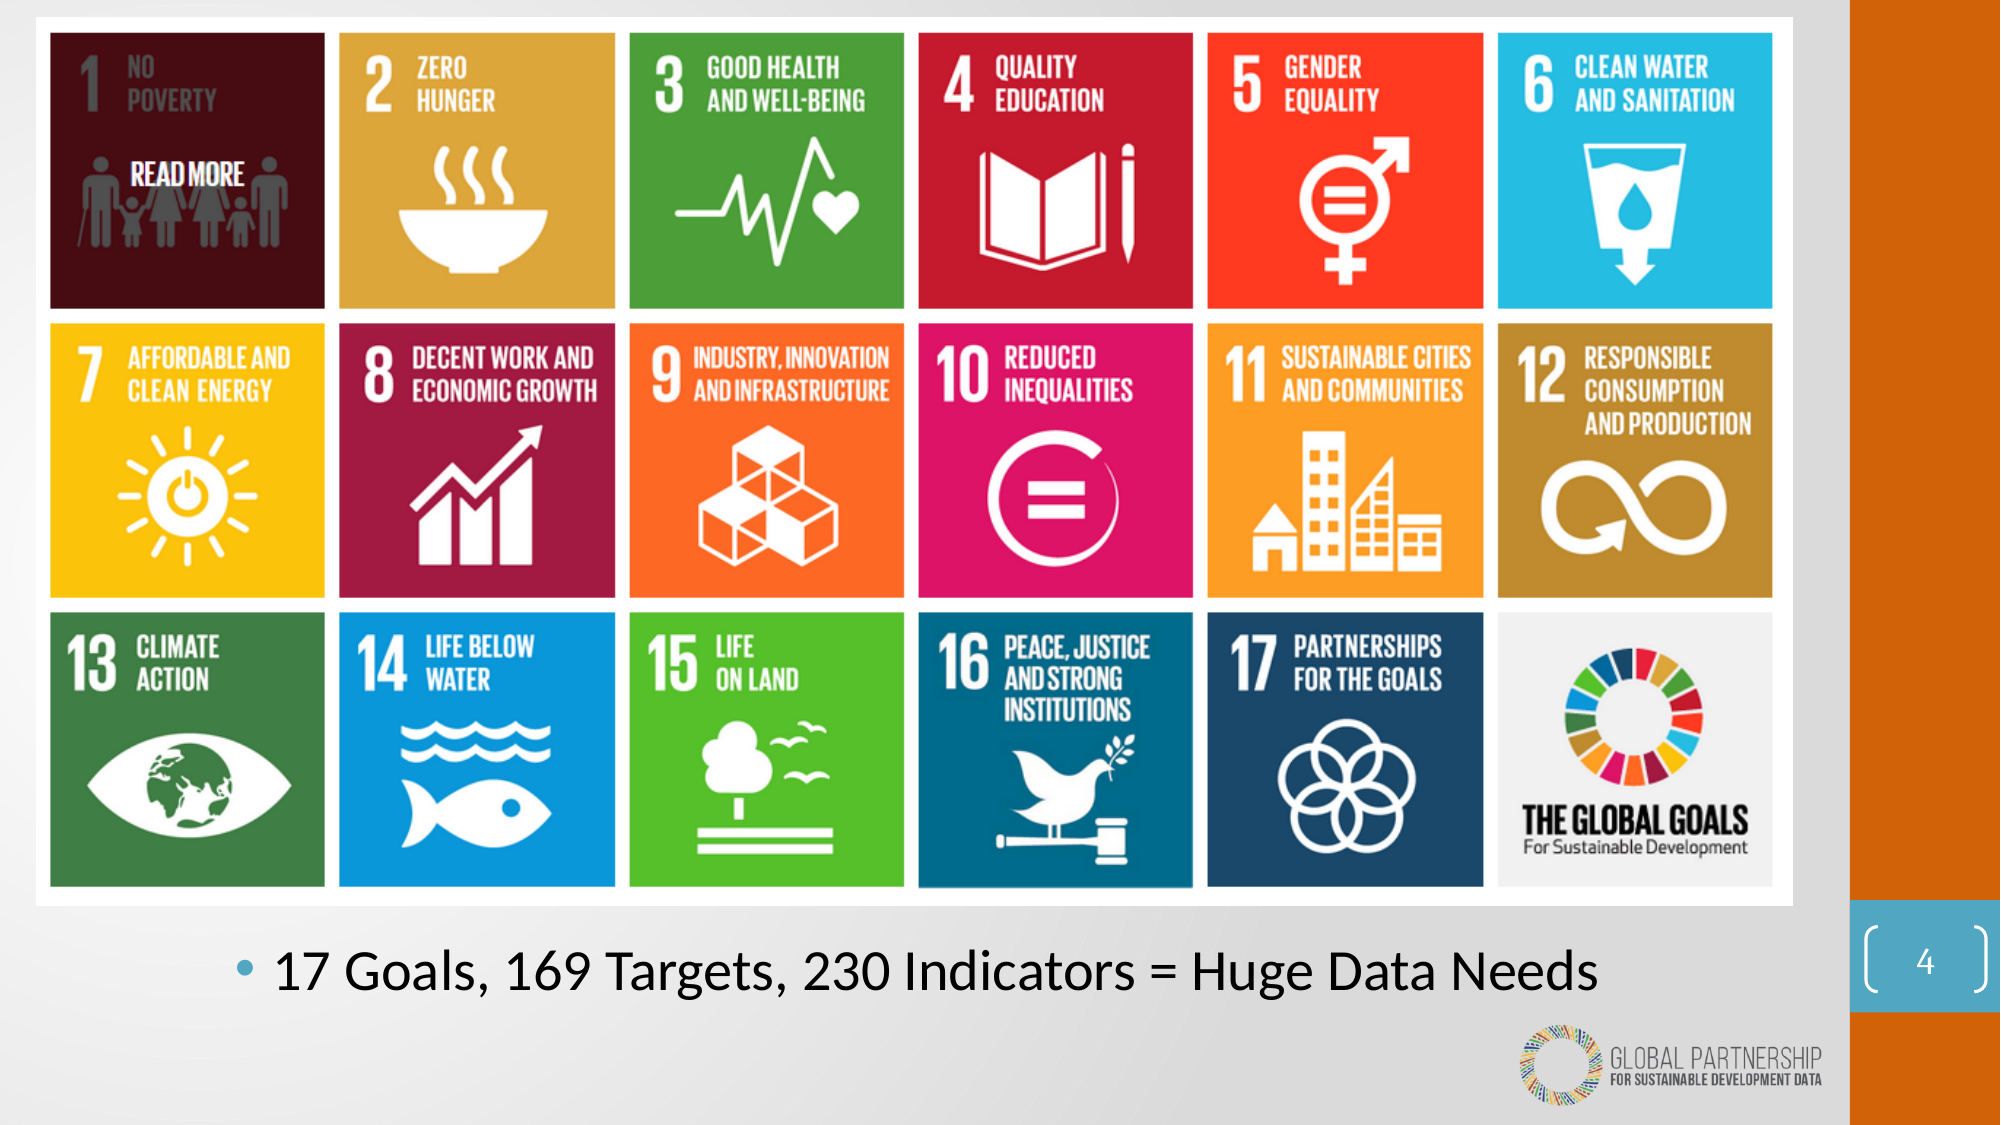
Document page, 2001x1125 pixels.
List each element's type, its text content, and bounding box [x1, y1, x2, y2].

picture [1518, 1023, 1823, 1107]
picture [35, 16, 1794, 907]
slide_number 4 [1864, 925, 1988, 994]
list 17 Goals, 169 Targets, 230 Indicators = Huge Data Needs [201, 924, 1629, 1048]
